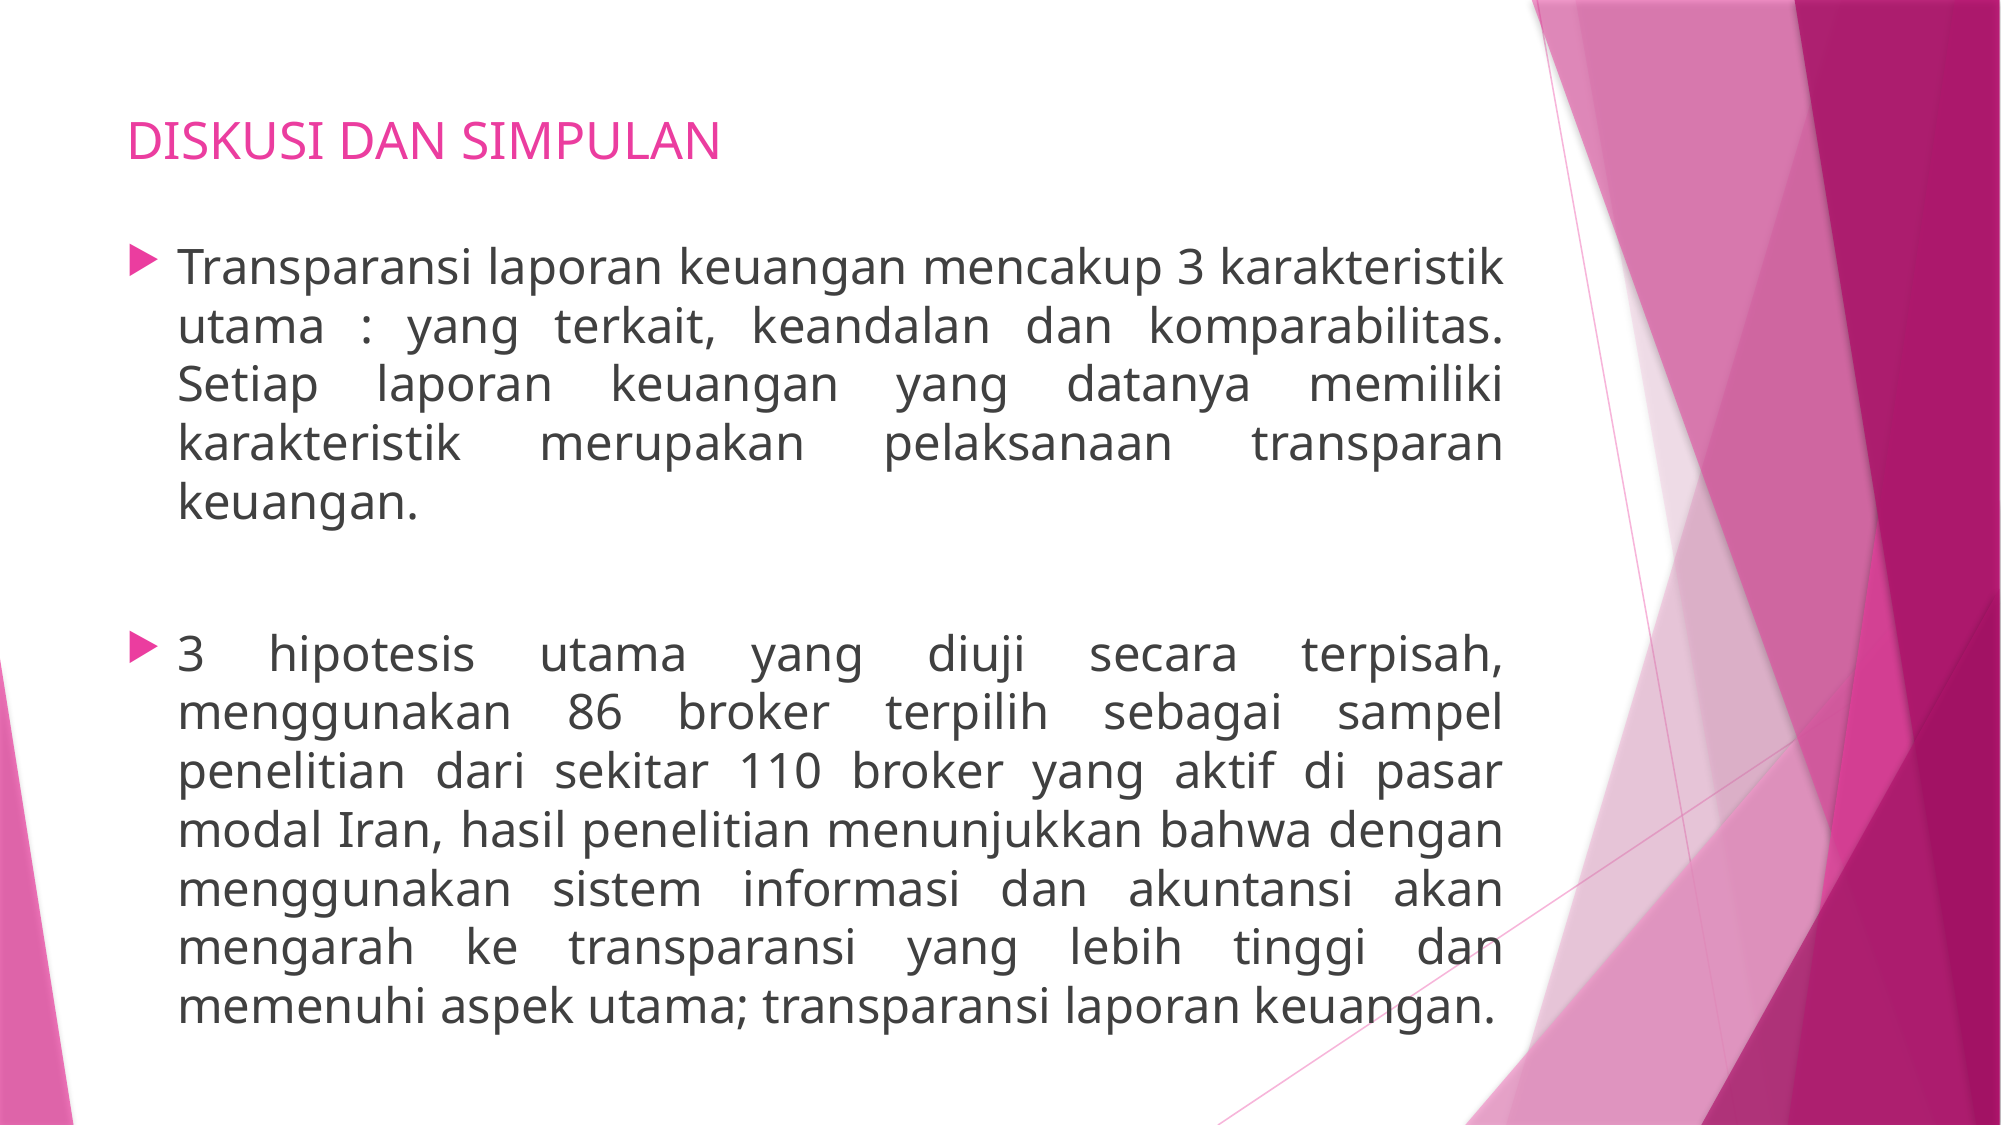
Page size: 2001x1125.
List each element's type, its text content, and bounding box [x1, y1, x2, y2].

list Transparansi laporan keuangan mencakup 3 karakteristik utama : yang terkait, keandalan dan komparabilitas. Setiap laporan keuangan yang datanya memiliki karakteristik merupakan pelaksanaan transparan keuangan. 3 hipotesis utama yang diuji secara terpisah, menggunakan 86 broker terpilih sebagai sampel penelitian dari sekitar 110 broker yang aktif di pasar modal Iran, hasil penelitian menunjukkan bahwa dengan menggunakan sistem informasi dan akuntansi akan mengarah ke transparansi yang lebih tinggi dan memenuhi aspek utama; transparansi laporan keuangan. [111, 228, 1522, 1072]
title DISKUSI DAN SIMPULAN [111, 99, 1522, 178]
